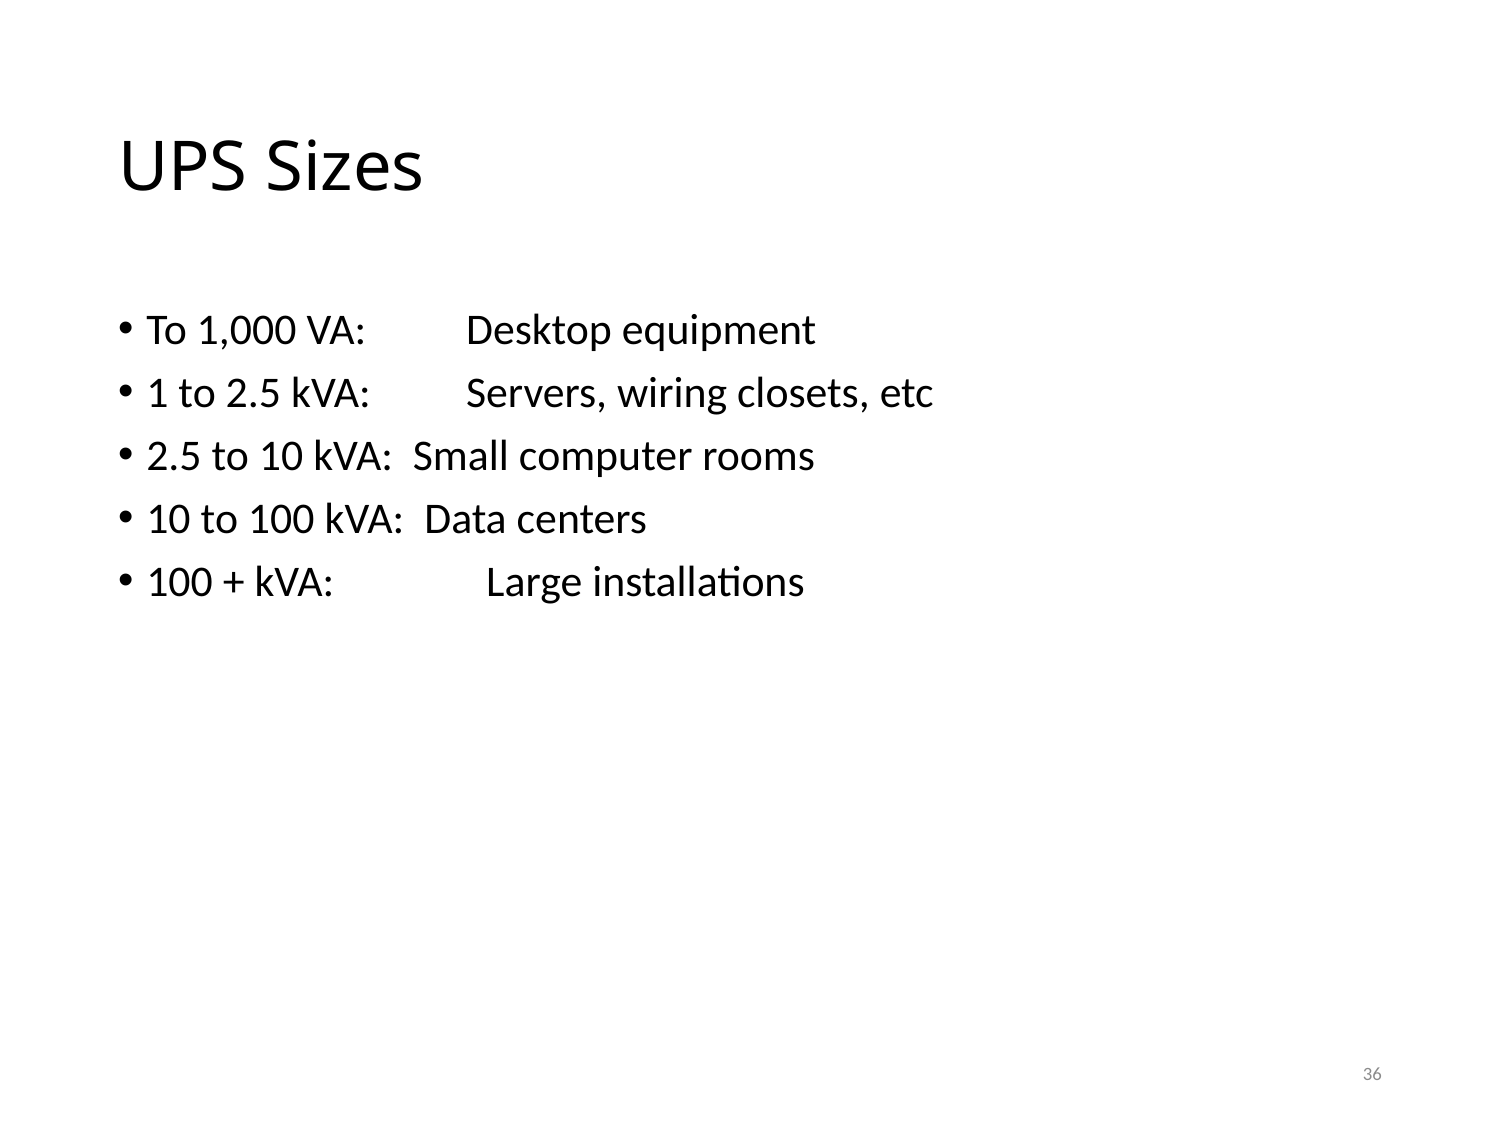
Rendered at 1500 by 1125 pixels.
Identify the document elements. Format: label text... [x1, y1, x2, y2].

slide_number 36 [1059, 1042, 1397, 1103]
list To 1,000 VA: Desktop equipment 1 to 2.5 kVA: Servers, wiring closets, etc 2.5 to 10 kVA: Small computer rooms 10 to 100 kVA: Data centers 100 + kVA: Large installations [103, 299, 1397, 1014]
title UPS Sizes [103, 59, 1397, 278]
